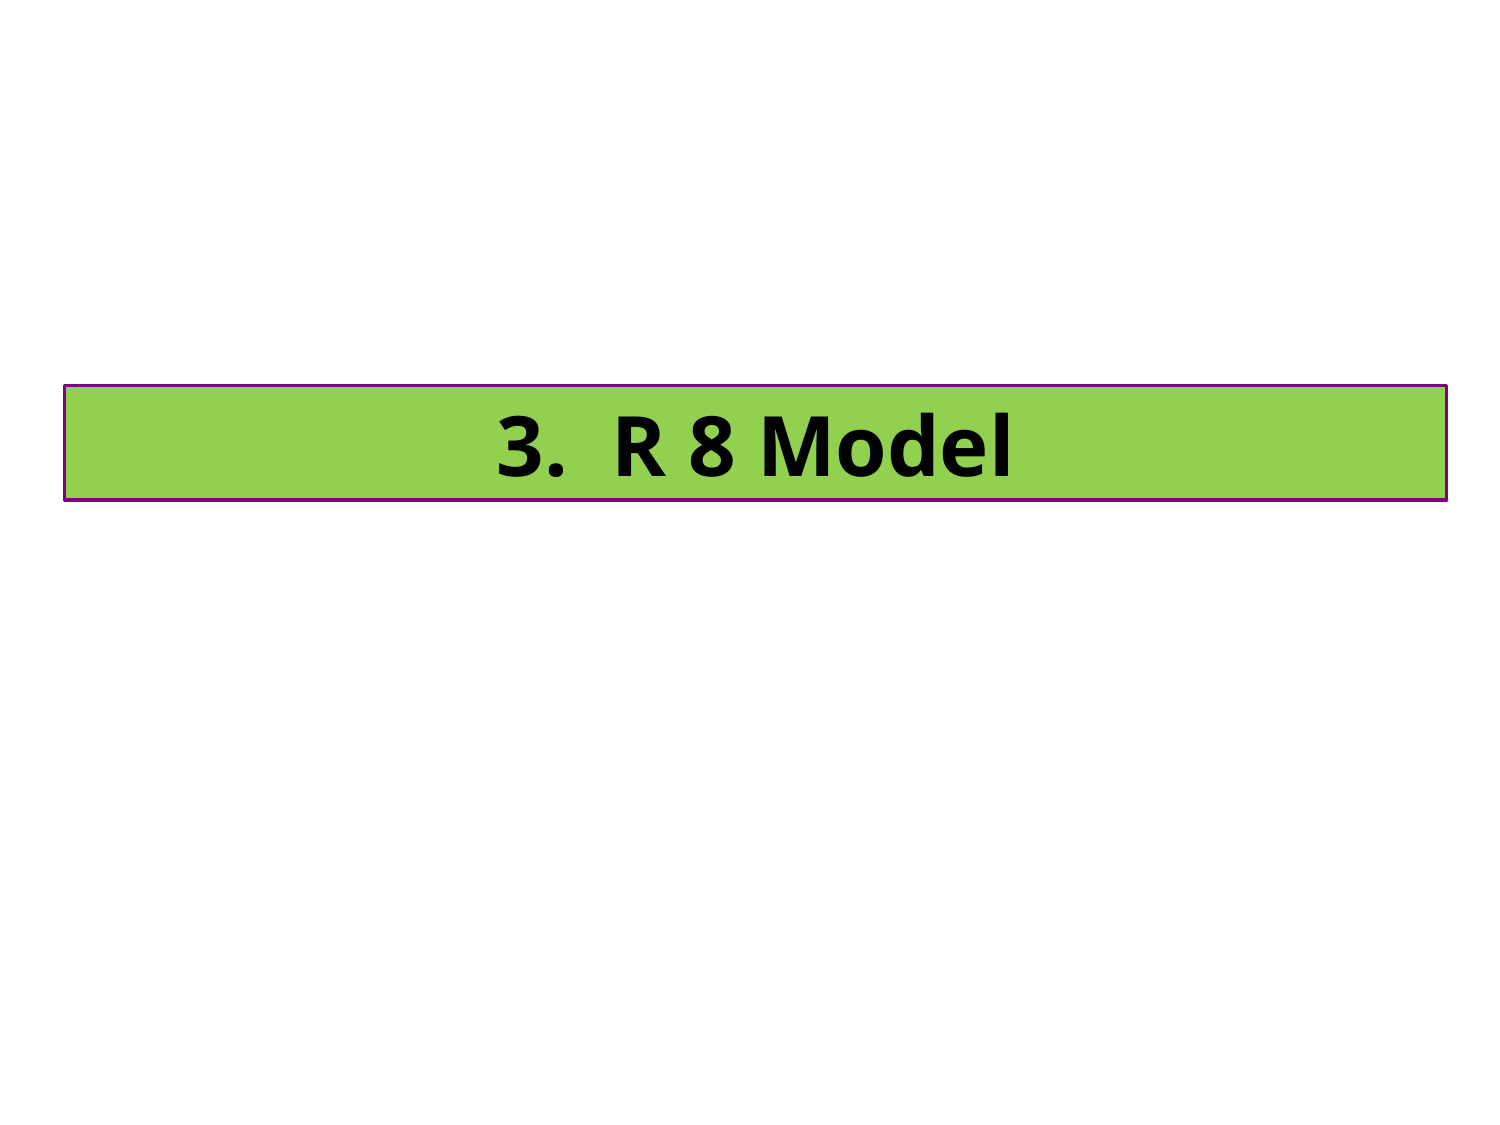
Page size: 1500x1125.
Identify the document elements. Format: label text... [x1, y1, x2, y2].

text_box 3. R 8 Model [64, 385, 1447, 501]
